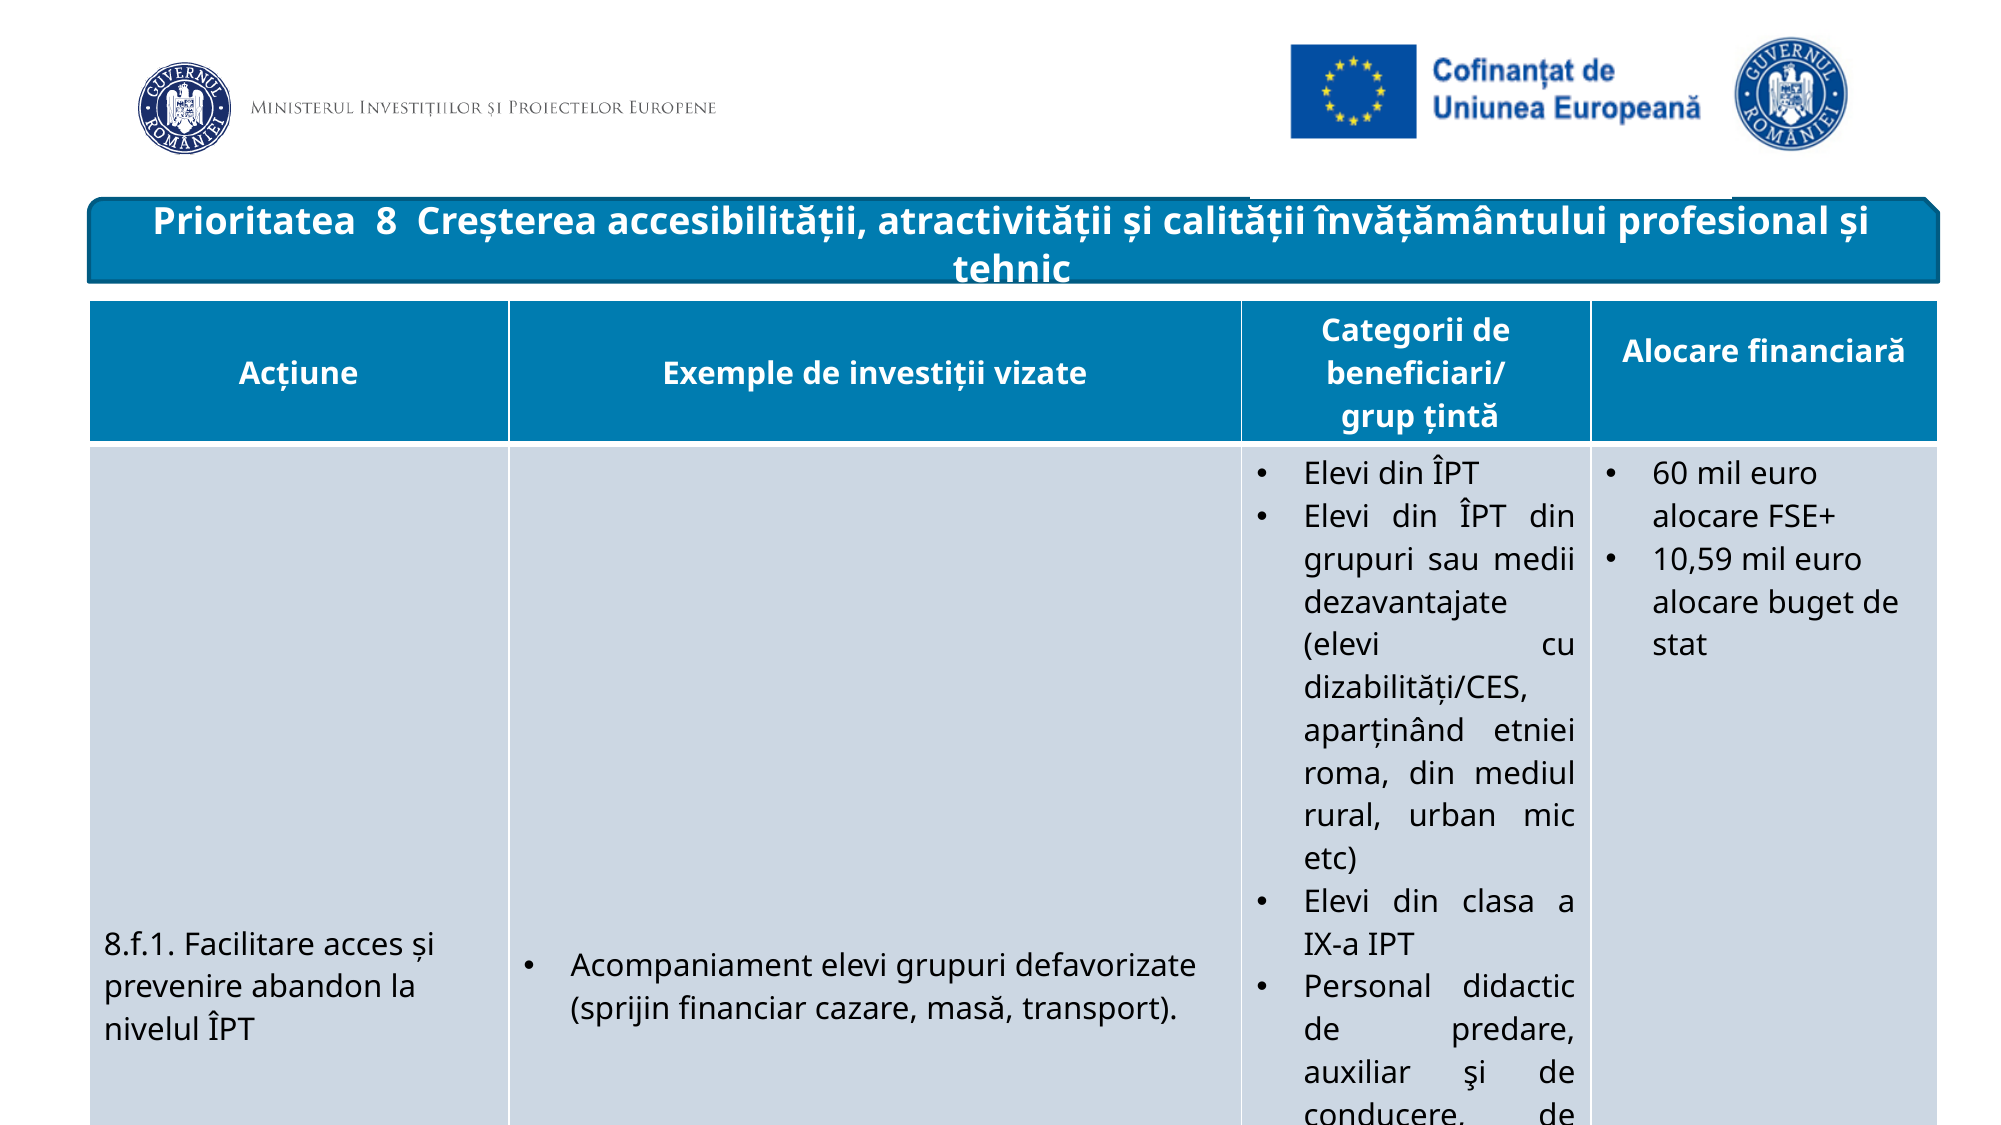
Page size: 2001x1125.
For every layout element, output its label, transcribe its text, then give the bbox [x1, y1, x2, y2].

picture [1250, 0, 1867, 198]
table_header Categorii de beneficiari/ grup țintă [1242, 301, 1590, 441]
text_box Prioritatea 8 Creșterea accesibilității, atractivității și calității învățământului profesional și tehnic [86, 196, 1941, 284]
table_cell 8.f.1. Facilitare acces și prevenire abandon la nivelul ÎPT [90, 447, 508, 1125]
table_cell Elevi din ÎPT Elevi din ÎPT din grupuri sau medii dezavantajate (elevi cu dizabilități/CES, aparținând etniei roma, din mediul rural, urban mic etc) Elevi din clasa a IX-a IPT Personal didactic de predare, auxiliar şi de conducere, de îndrumare şi control) din IPT; Personal cu atribuții în domeniul educației, Părinți/ reprezentanți legali/ tutori [1242, 447, 1590, 1125]
table_header Alocare financiară [1592, 301, 1937, 441]
table_header Exemple de investiții vizate [510, 301, 1241, 441]
table_header Acțiune [90, 301, 508, 441]
picture [133, 57, 814, 156]
table_cell Acompaniament elevi grupuri defavorizate (sprijin financiar cazare, masă, transport). [510, 447, 1241, 1125]
table_cell 60 mil euro alocare FSE+ 10,59 mil euro alocare buget de stat [1592, 447, 1937, 1125]
